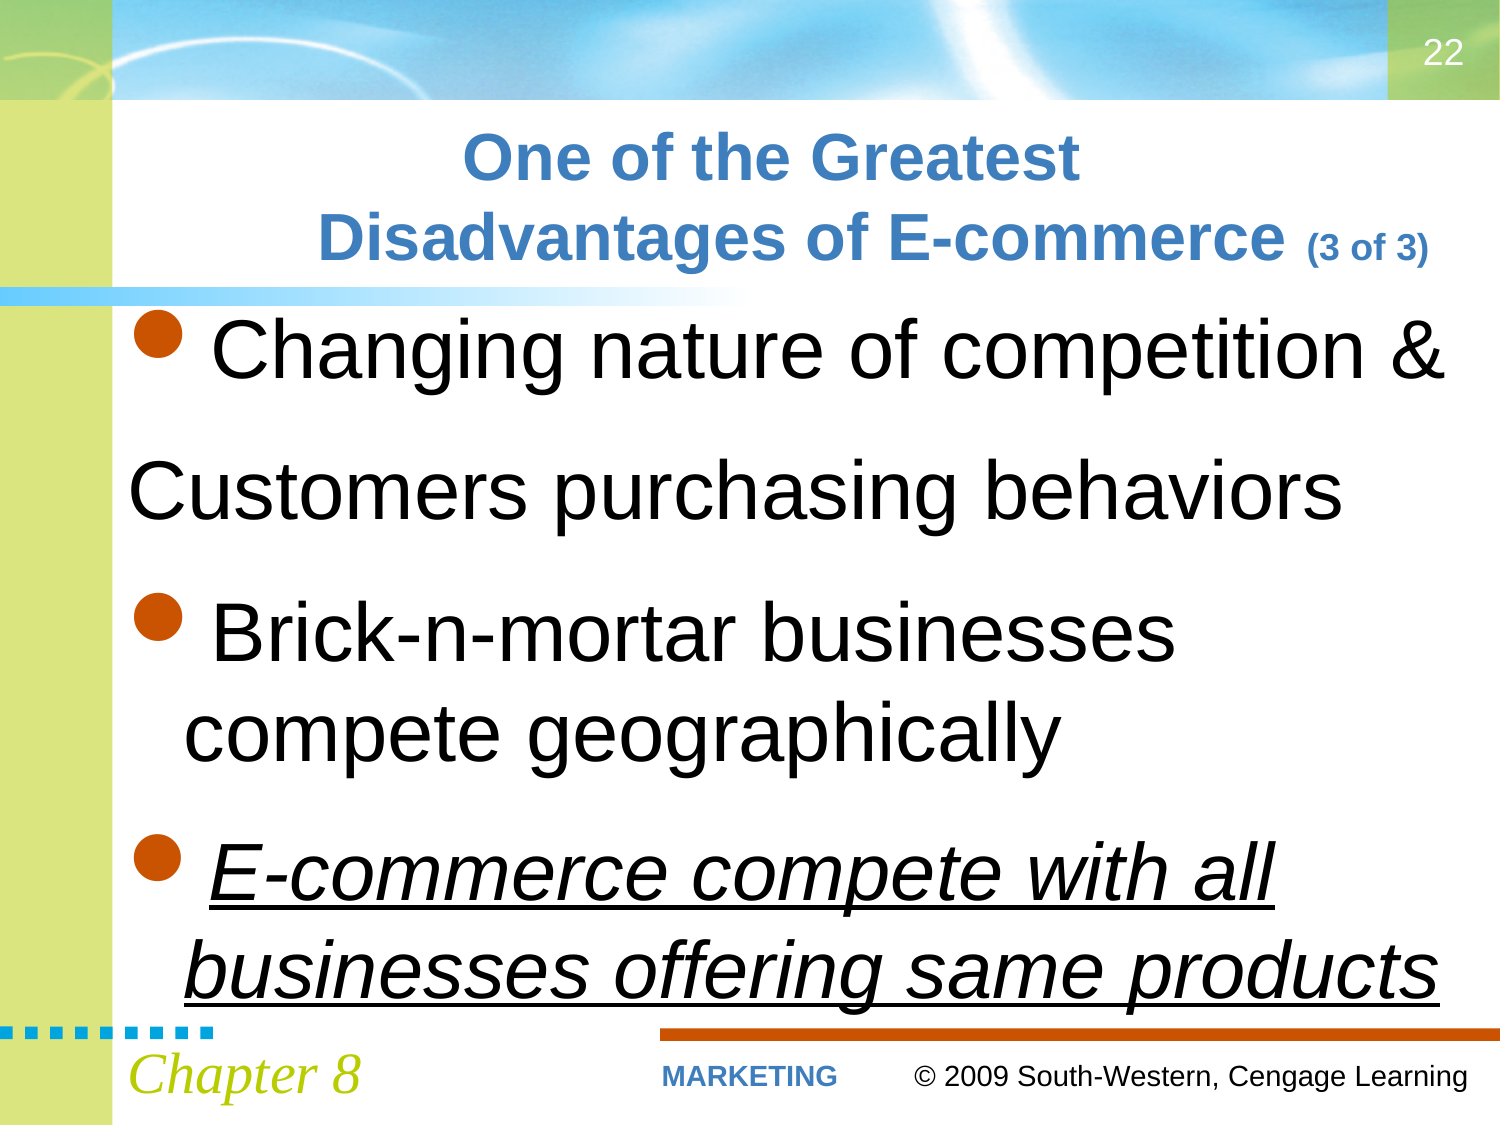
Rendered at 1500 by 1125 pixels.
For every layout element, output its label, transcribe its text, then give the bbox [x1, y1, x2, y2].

footer Chapter 8 [112, 1026, 638, 1113]
title One of the Greatest Disadvantages of E-commerce (3 of 3) [112, 99, 1451, 287]
list Changing nature of competition & Customers purchasing behaviors Brick-n-mortar businesses compete geographically E-commerce compete with all businesses offering same products [112, 287, 1476, 1026]
slide_number 22 [1387, 0, 1500, 101]
